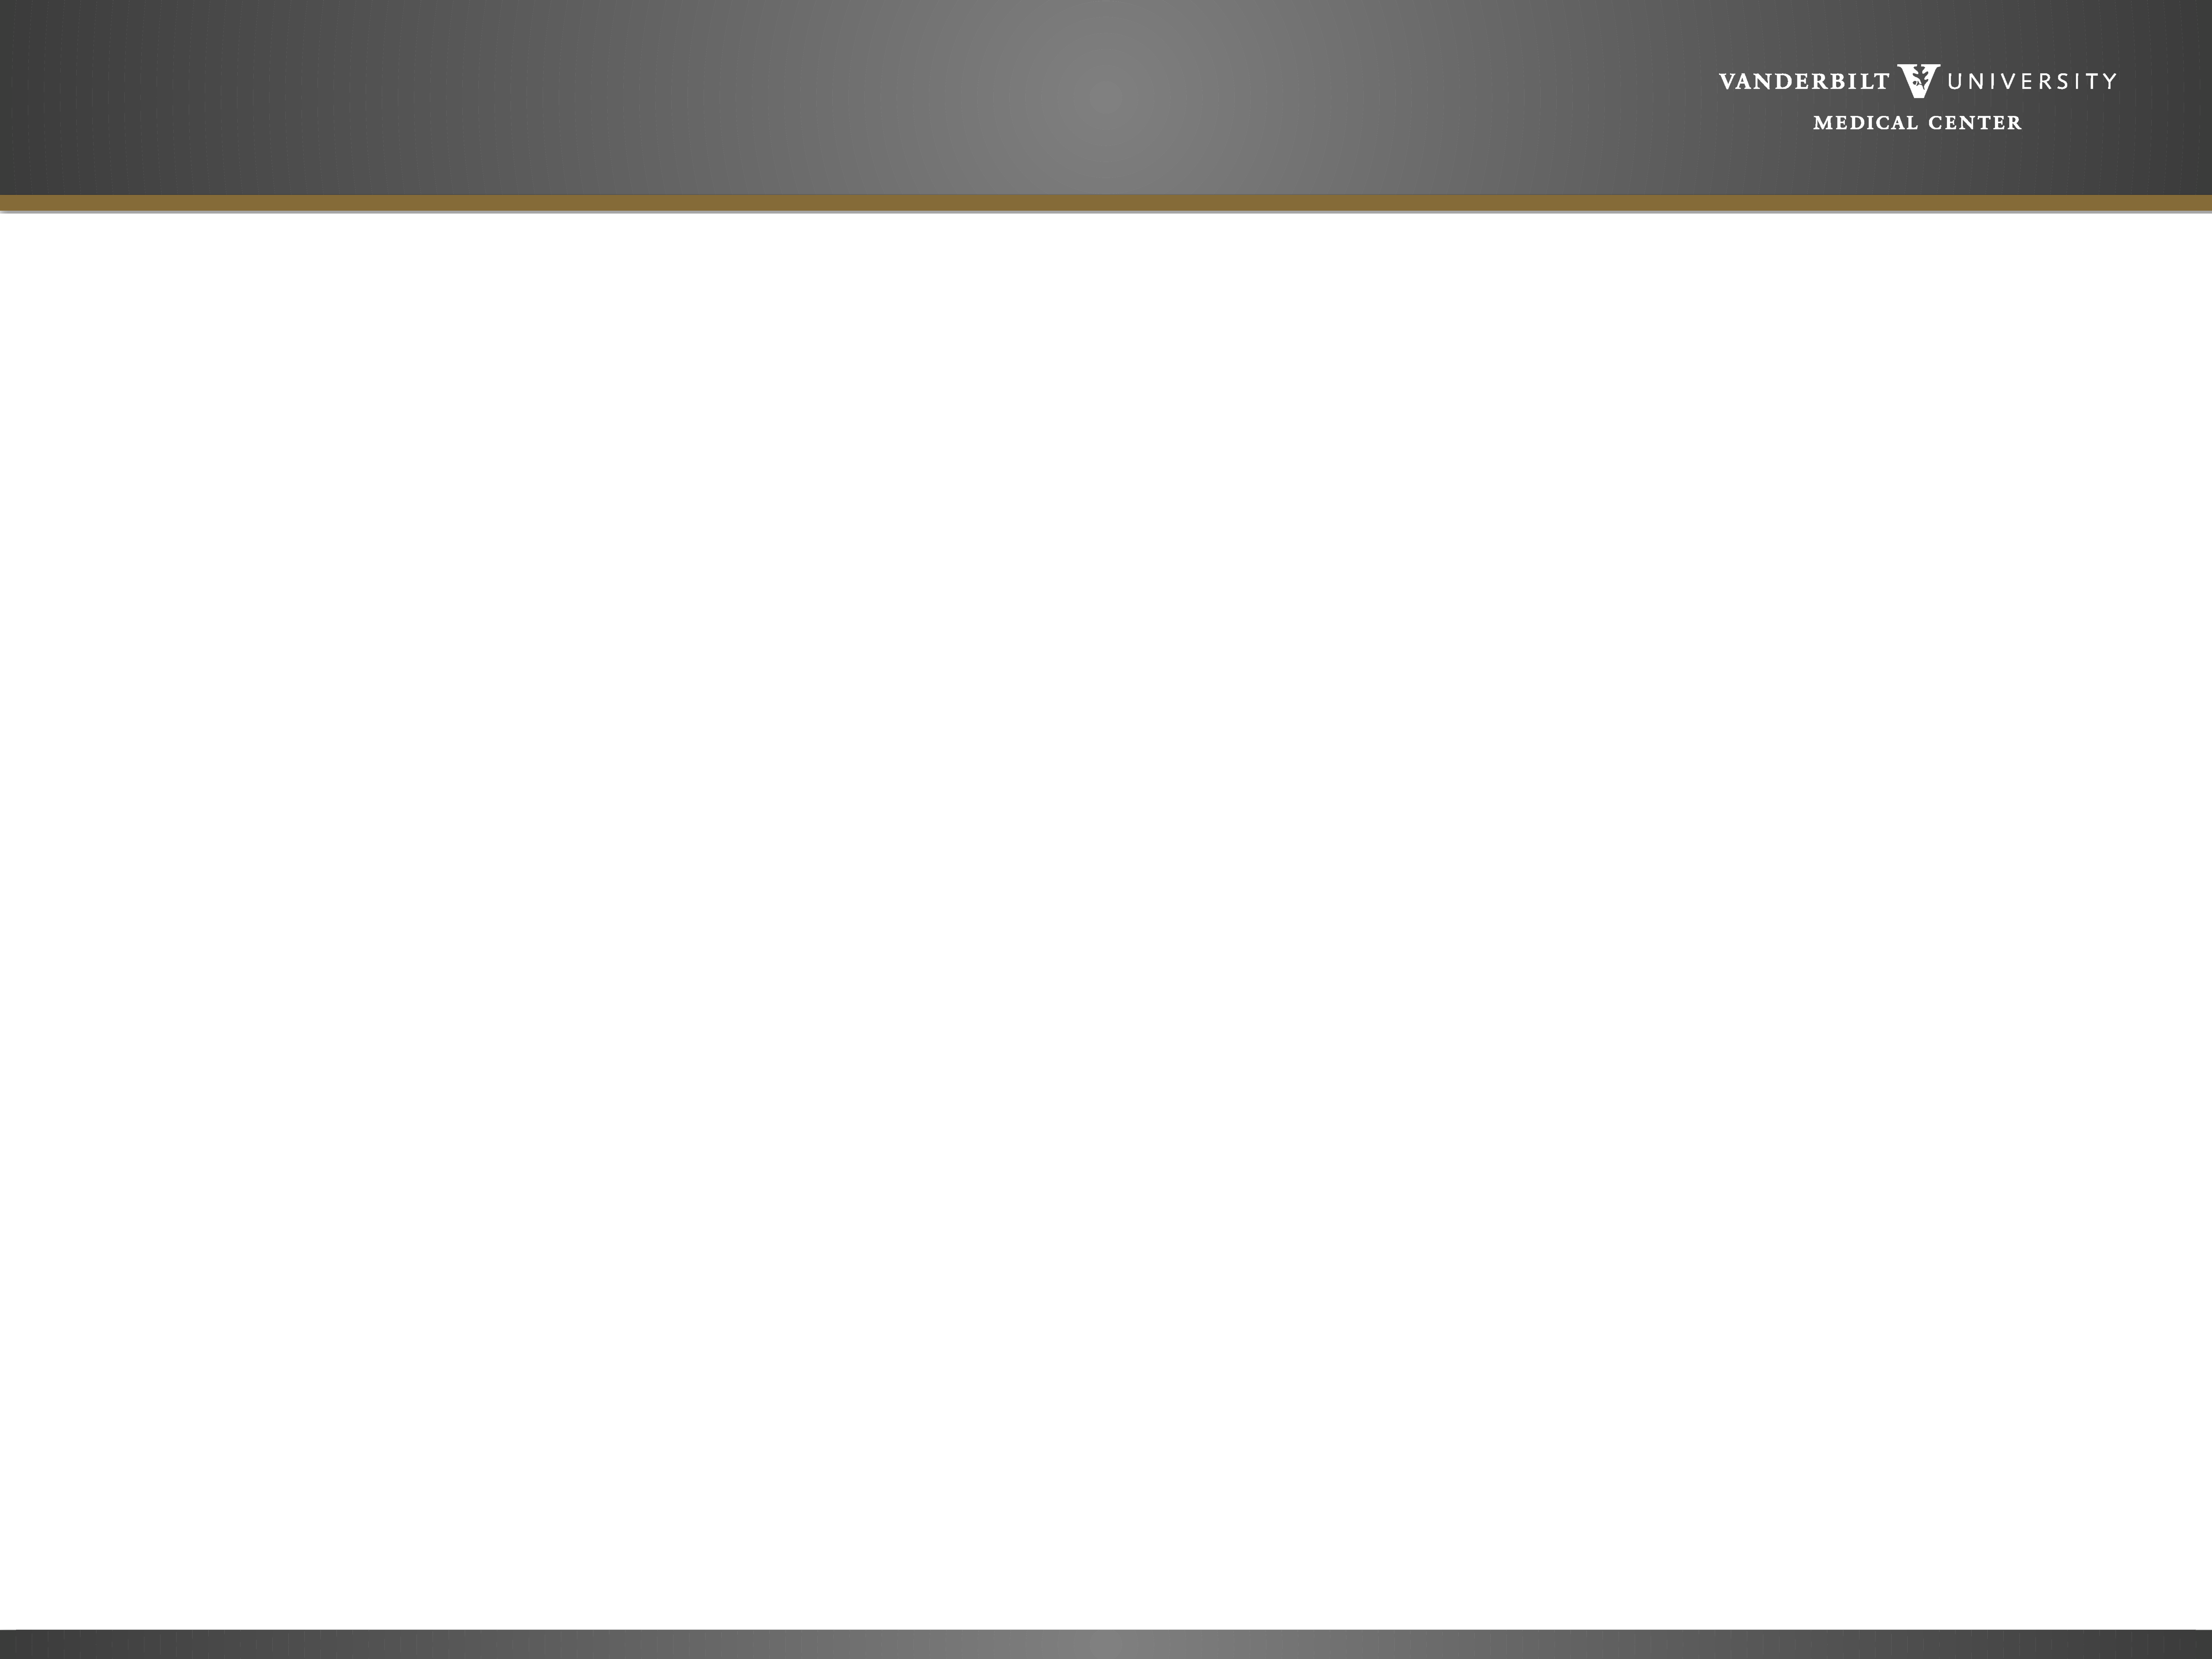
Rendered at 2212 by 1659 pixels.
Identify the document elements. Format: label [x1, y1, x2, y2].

picture [1719, 64, 2116, 129]
